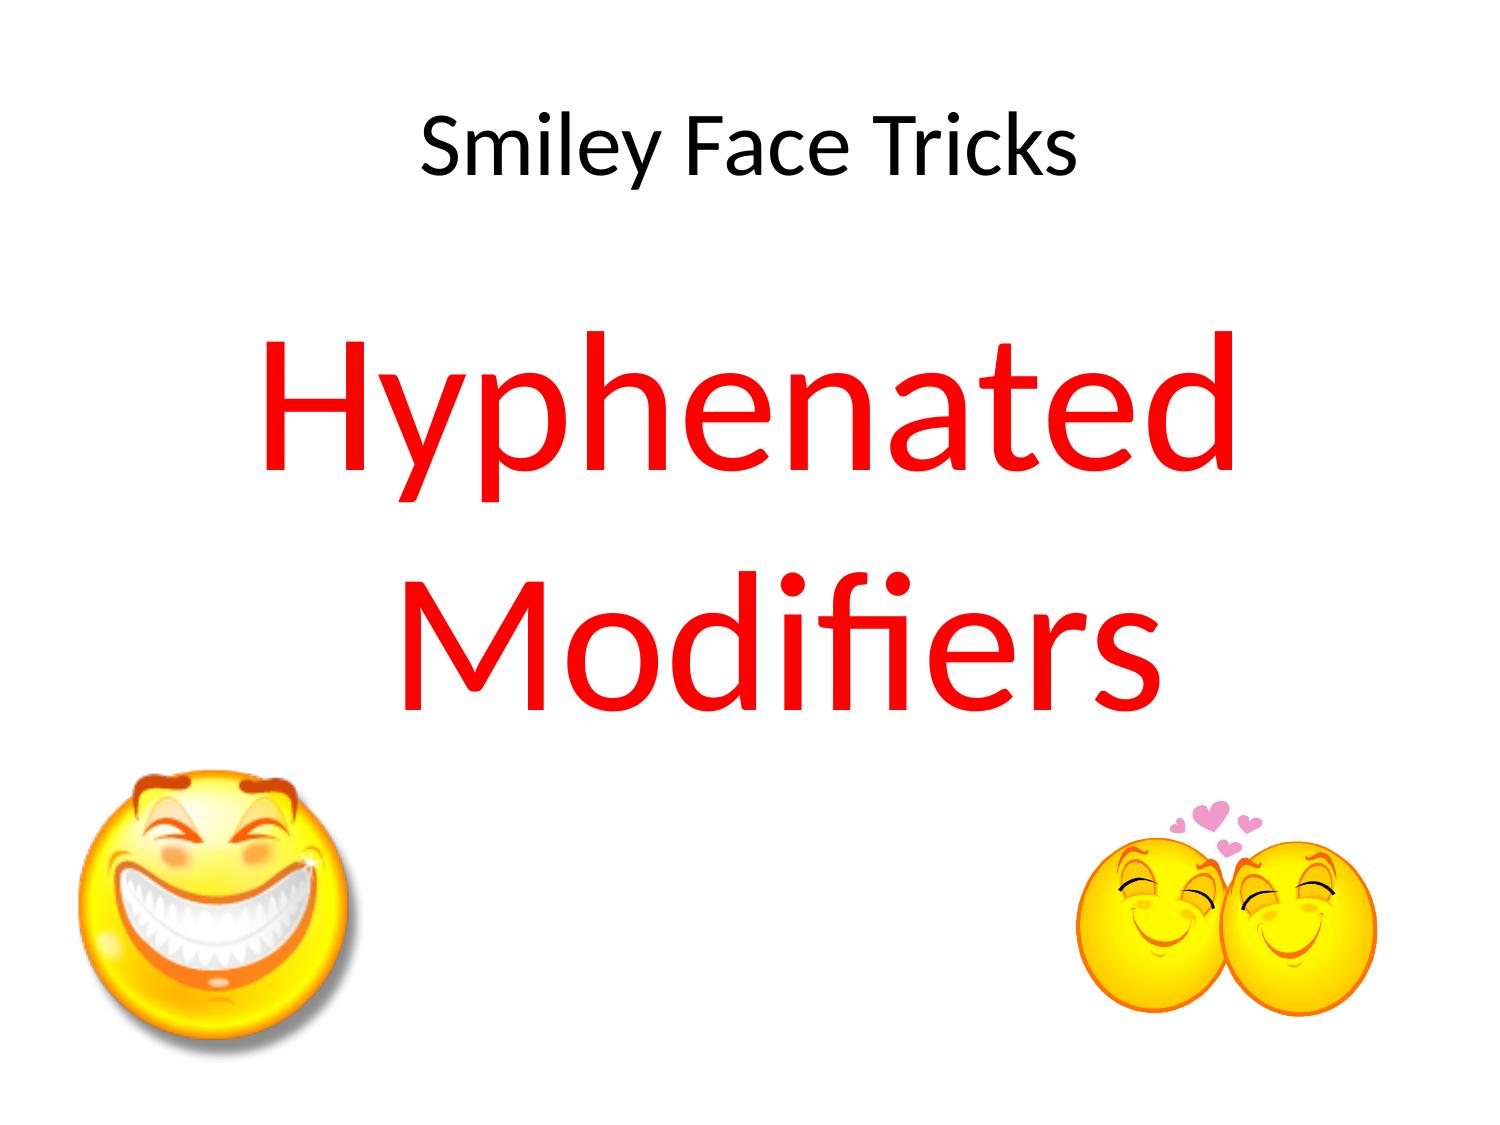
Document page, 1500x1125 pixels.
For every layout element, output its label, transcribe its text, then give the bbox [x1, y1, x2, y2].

picture [62, 762, 363, 1063]
list Hyphenated Modifiers [75, 262, 1425, 1005]
title Smiley Face Tricks [75, 45, 1425, 233]
picture [1074, 799, 1379, 1018]
